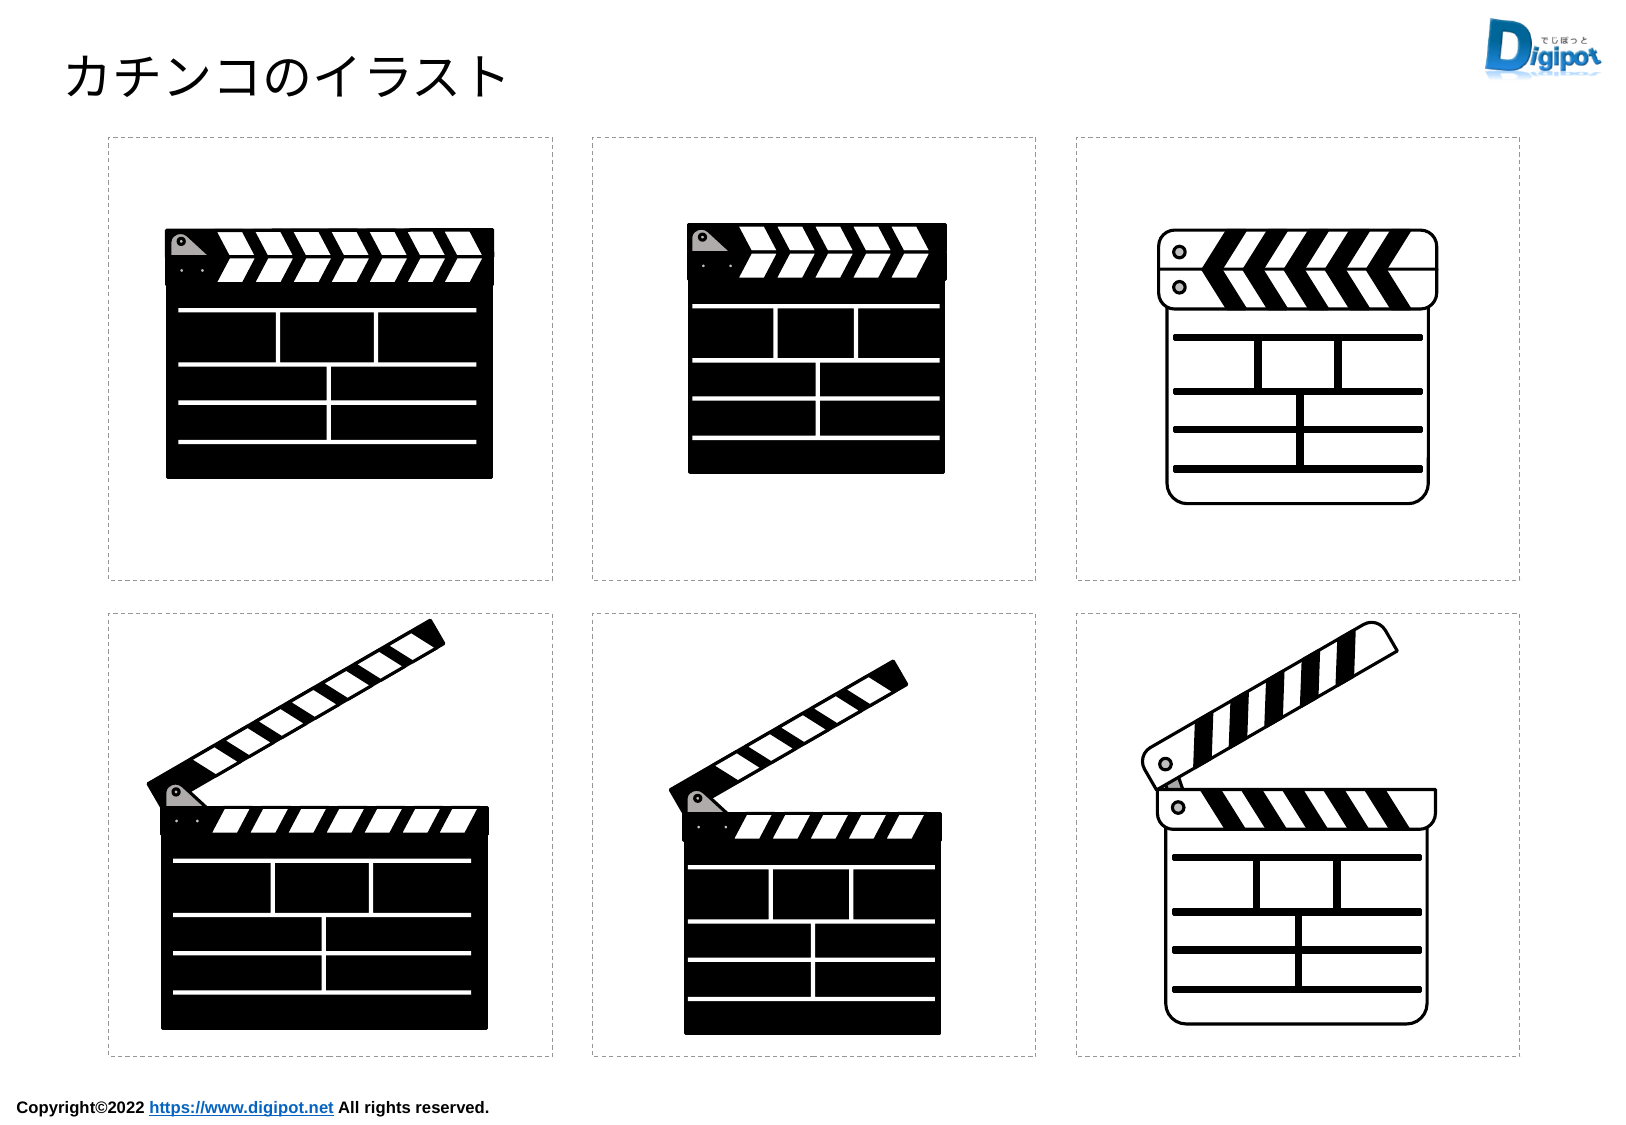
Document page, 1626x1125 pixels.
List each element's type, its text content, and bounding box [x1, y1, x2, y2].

picture [1485, 18, 1602, 82]
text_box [1158, 230, 1437, 504]
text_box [688, 224, 946, 473]
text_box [1127, 683, 1436, 1024]
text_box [132, 700, 488, 1029]
text_box カチンコのイラスト [48, 38, 527, 113]
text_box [659, 723, 941, 1034]
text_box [166, 229, 493, 478]
